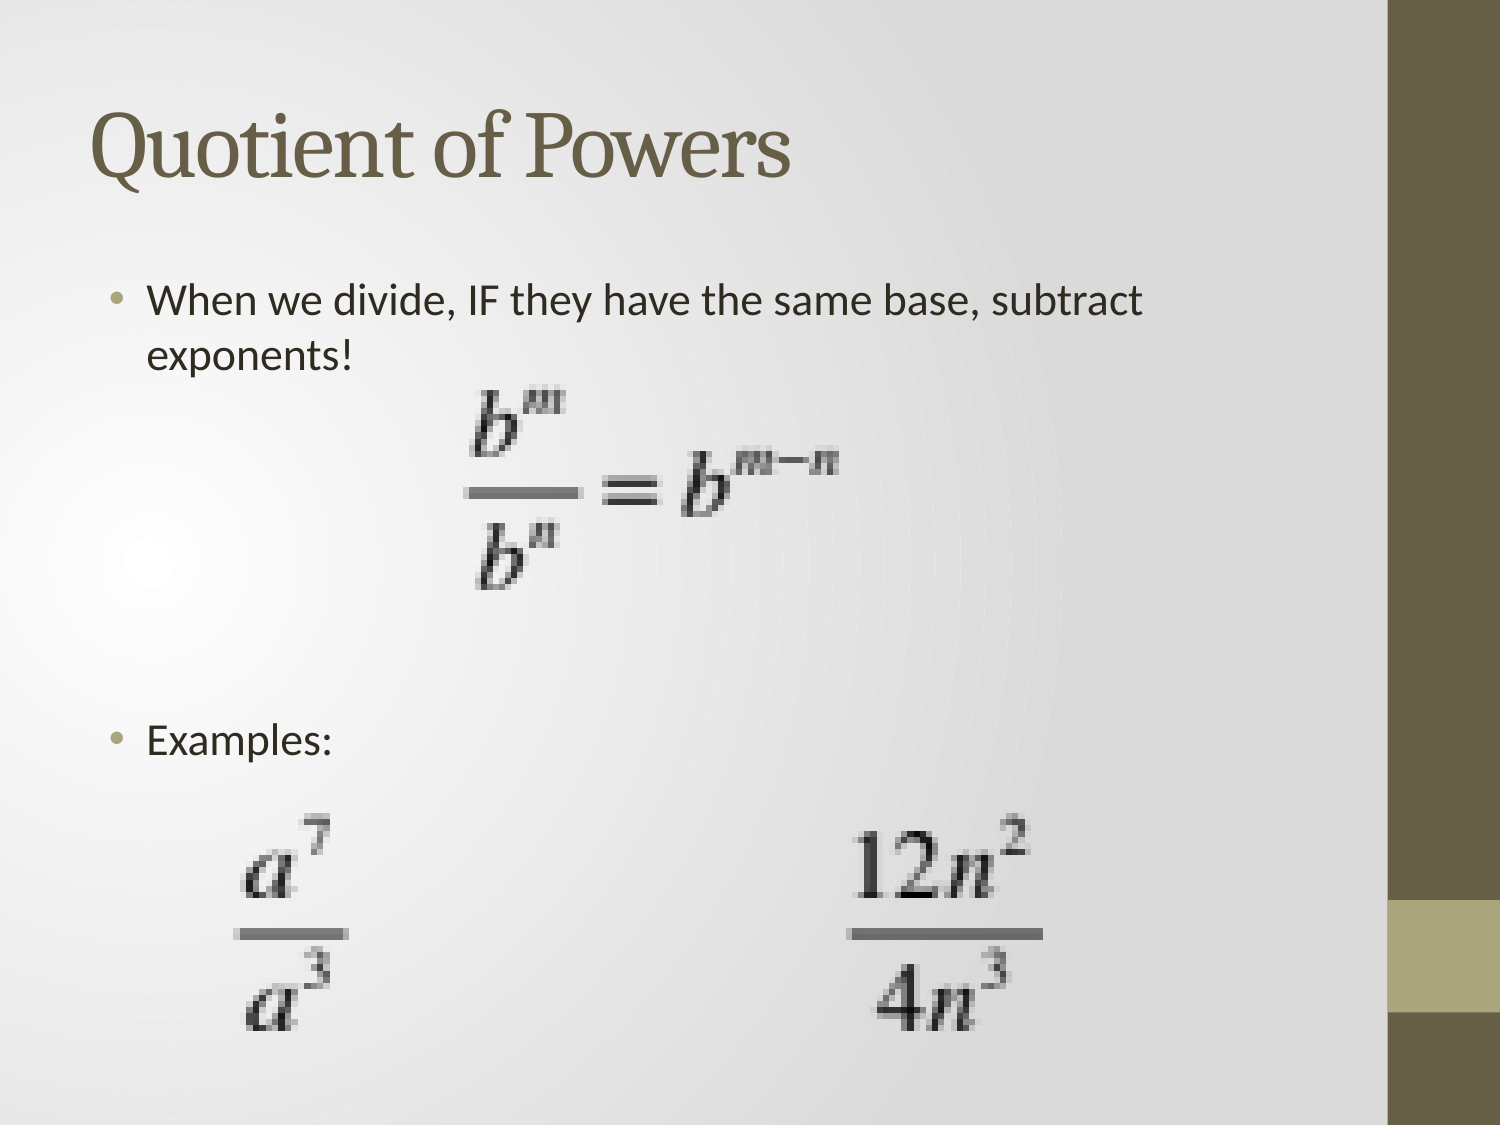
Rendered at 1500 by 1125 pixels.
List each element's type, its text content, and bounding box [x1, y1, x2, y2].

list When we divide, IF they have the same base, subtract exponents! Examples: [75, 262, 1325, 1050]
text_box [834, 789, 1057, 1051]
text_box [221, 789, 357, 1051]
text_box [450, 348, 847, 610]
title Quotient of Powers [75, 45, 1325, 233]
